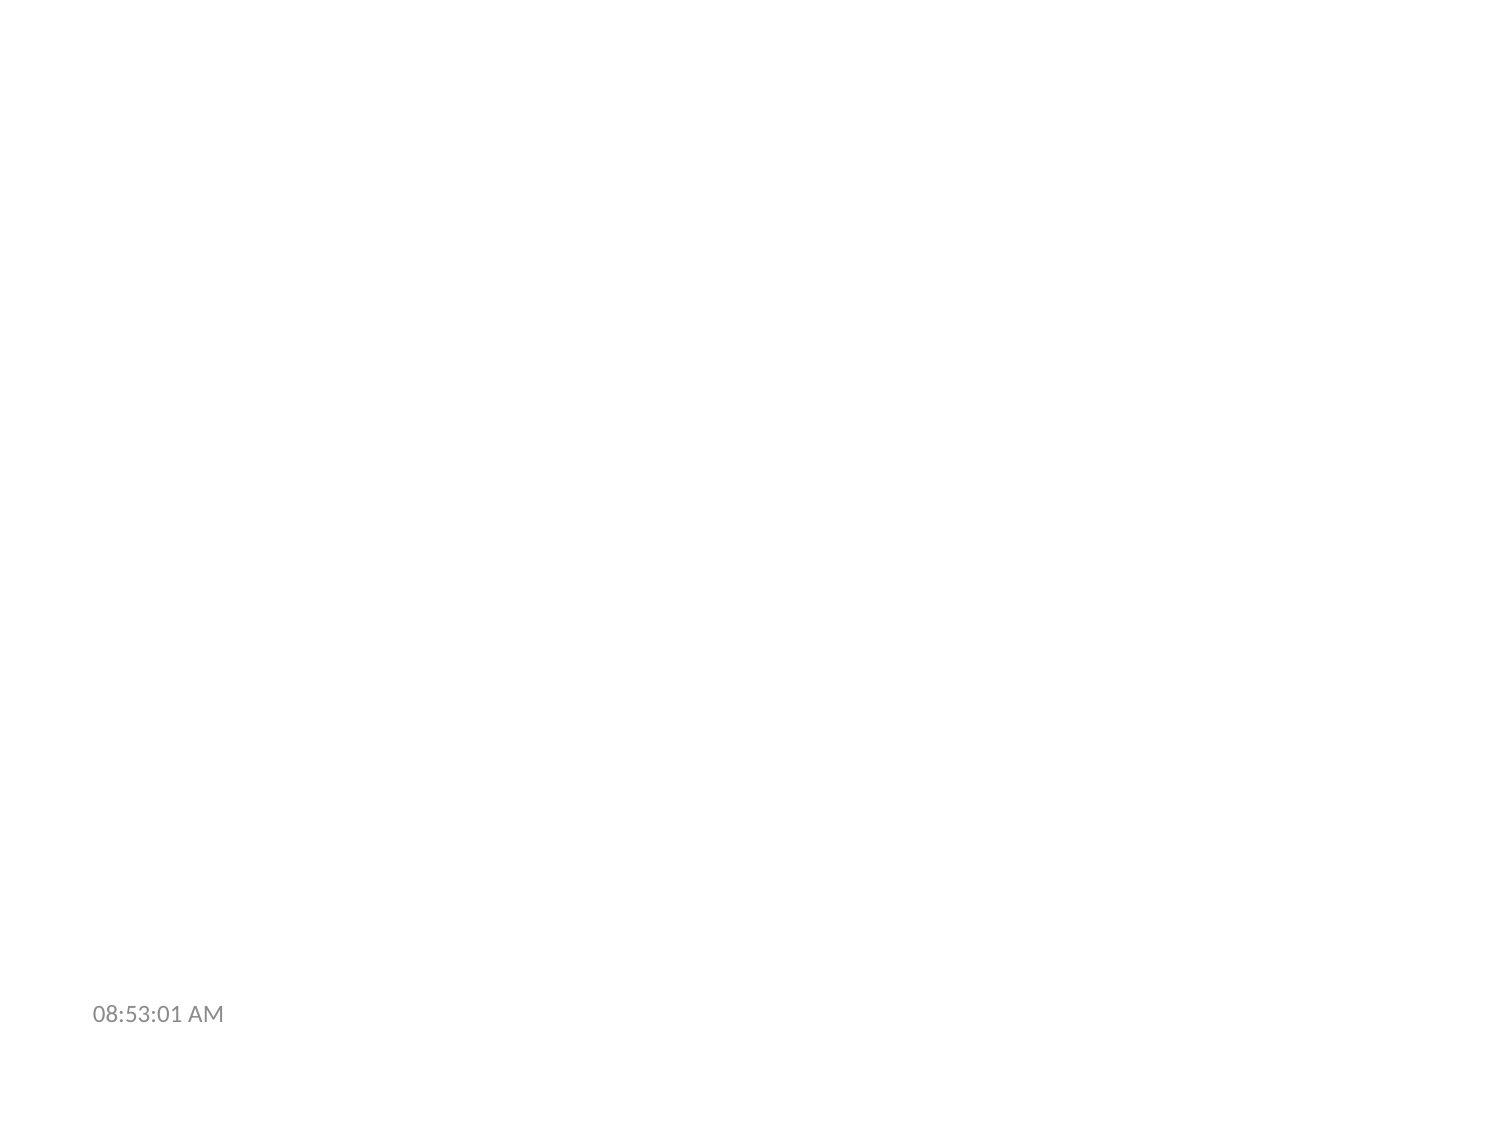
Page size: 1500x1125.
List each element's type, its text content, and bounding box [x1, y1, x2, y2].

text_box 3:35:09 PM [77, 982, 428, 1043]
